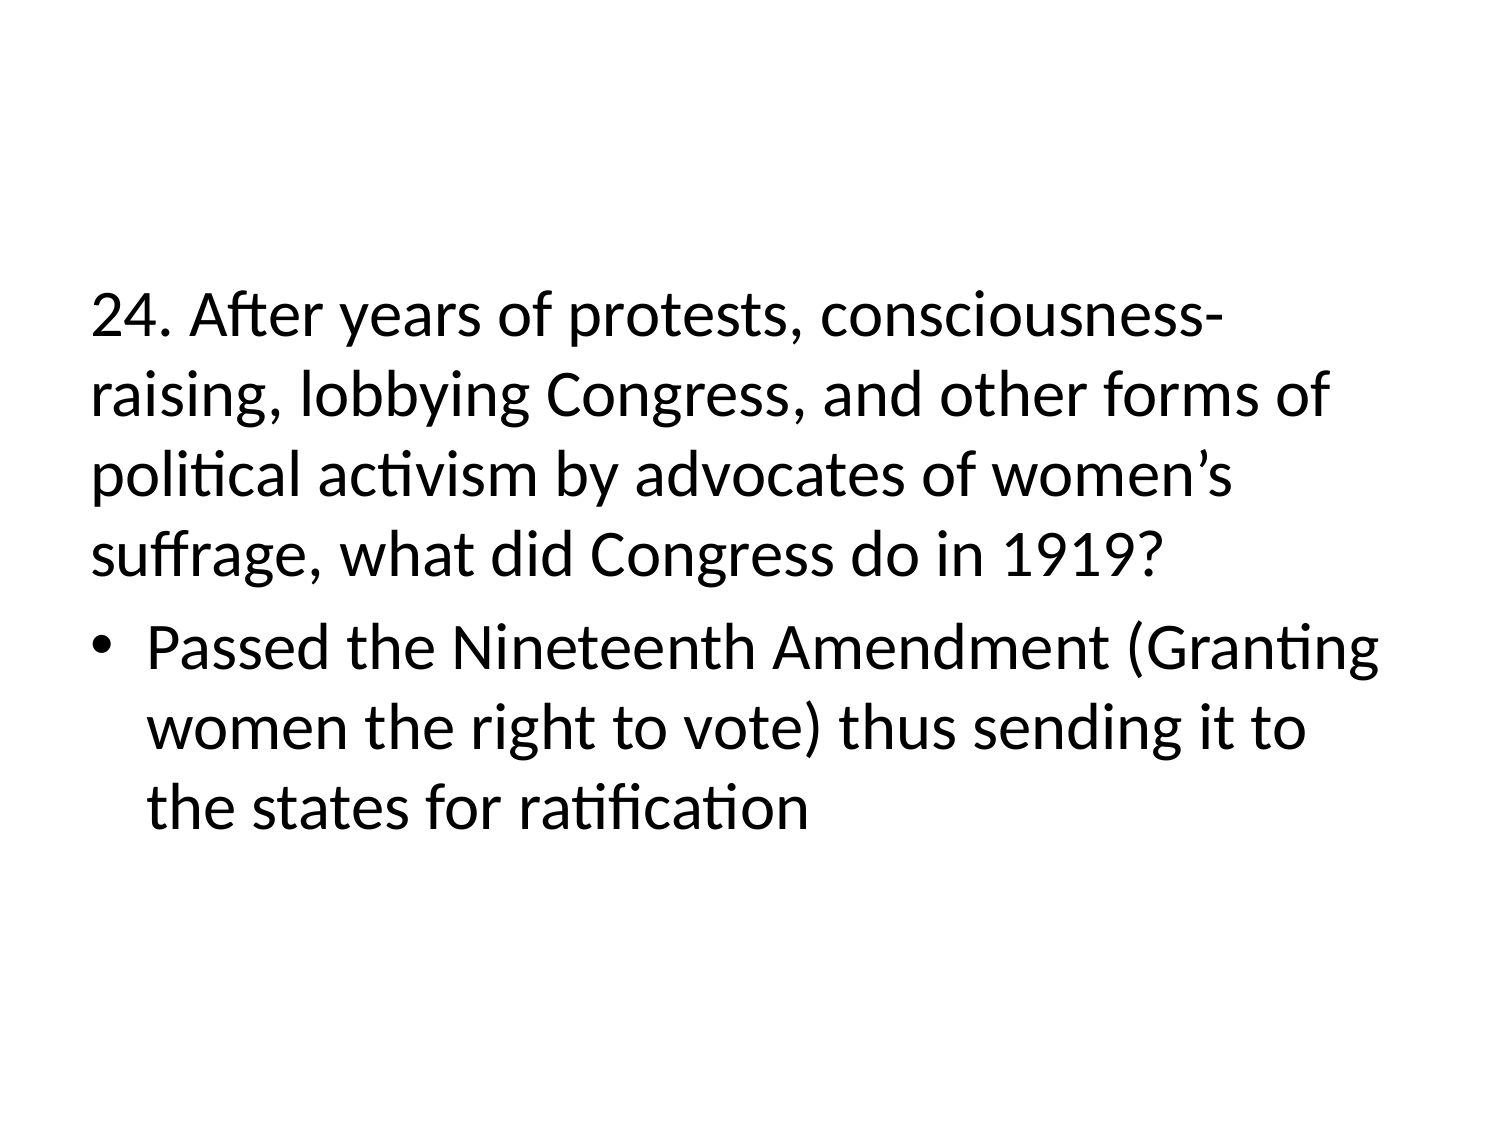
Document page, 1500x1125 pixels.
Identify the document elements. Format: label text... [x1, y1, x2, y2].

list 24. After years of protests, consciousness-raising, lobbying Congress, and other forms of political activism by advocates of women’s suffrage, what did Congress do in 1919? Passed the Nineteenth Amendment (Granting women the right to vote) thus sending it to the states for ratification [75, 262, 1425, 1005]
